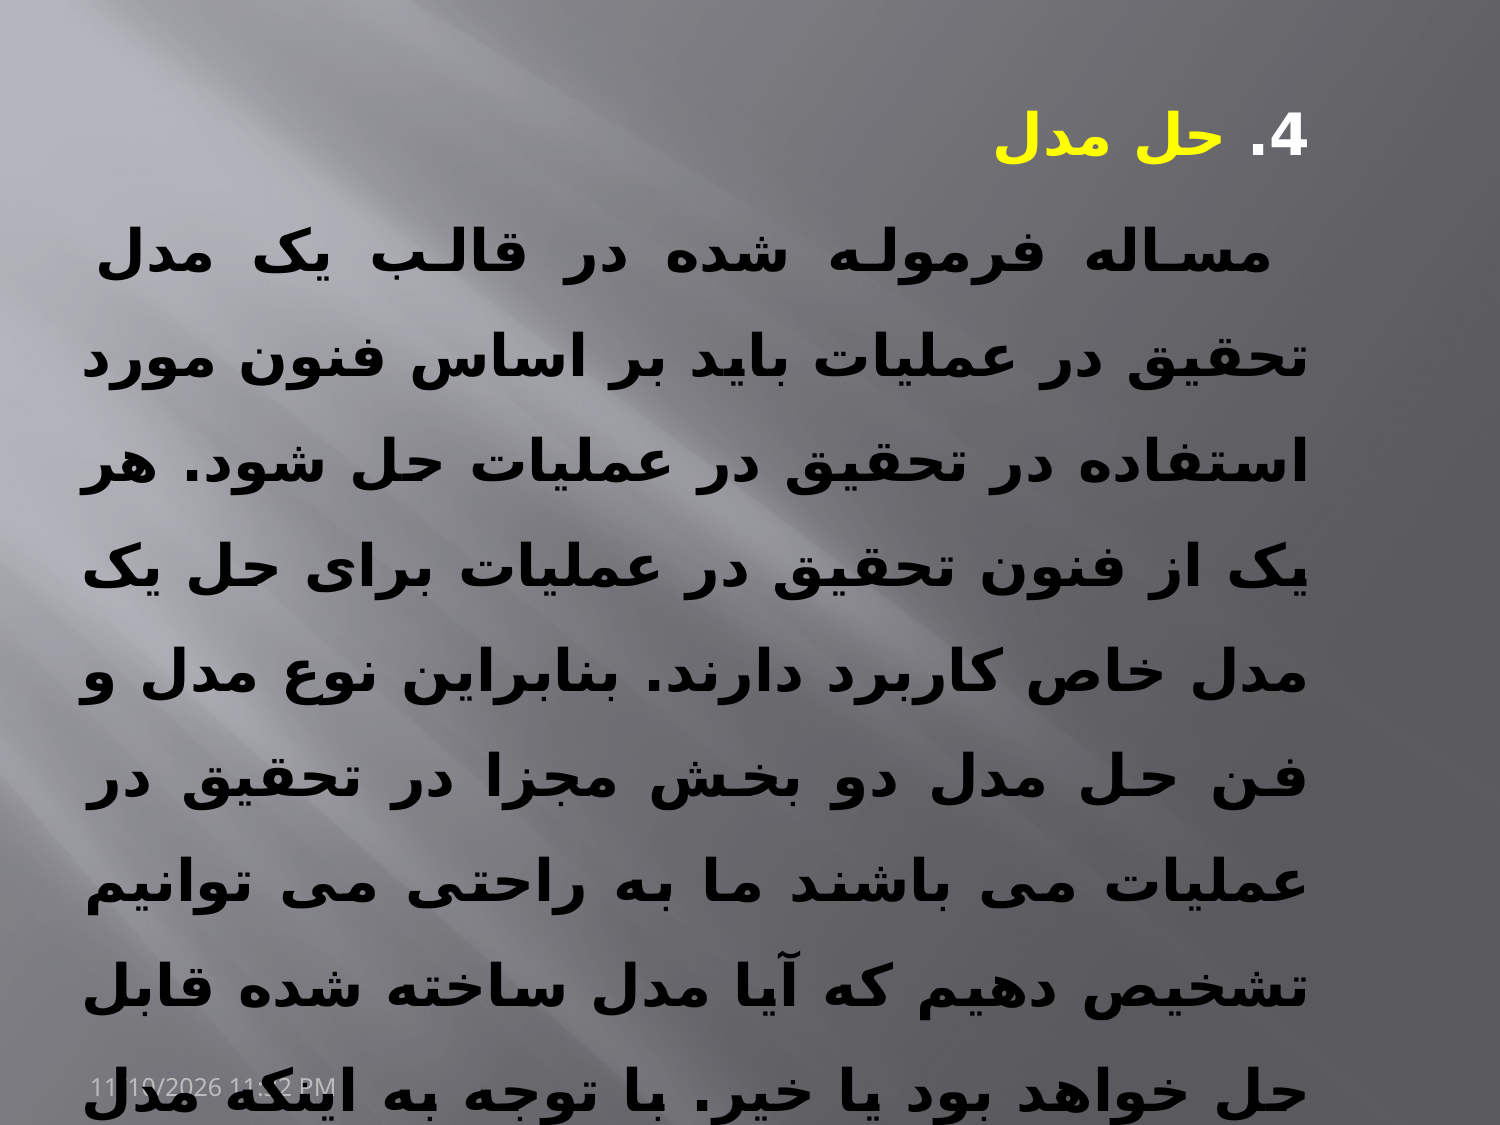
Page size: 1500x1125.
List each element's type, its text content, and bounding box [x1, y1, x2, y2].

slide_number 20/مارس/1 [75, 1052, 425, 1113]
list 4. حل مدل مساله فرموله شده در قالب یک مدل تحقیق در عملیات باید بر اساس فنون مورد استفاده در تحقیق در عملیات حل شود. هر یک از فنون تحقیق در عملیات برای حل یک مدل خاص کاربرد دارند. بنابراین نوع مدل و فن حل مدل دو بخش مجزا در تحقیق در عملیات می باشند ما به راحتی می توانیم تشخیص دهیم که آیا مدل ساخته شده قابل حل خواهد بود یا خیر. با توجه به اینکه مدل بیانگر مساله است، پس حل آن به معنی حل مساله مورد توجه مدیریت خواهند بود. [64, 54, 1415, 1071]
